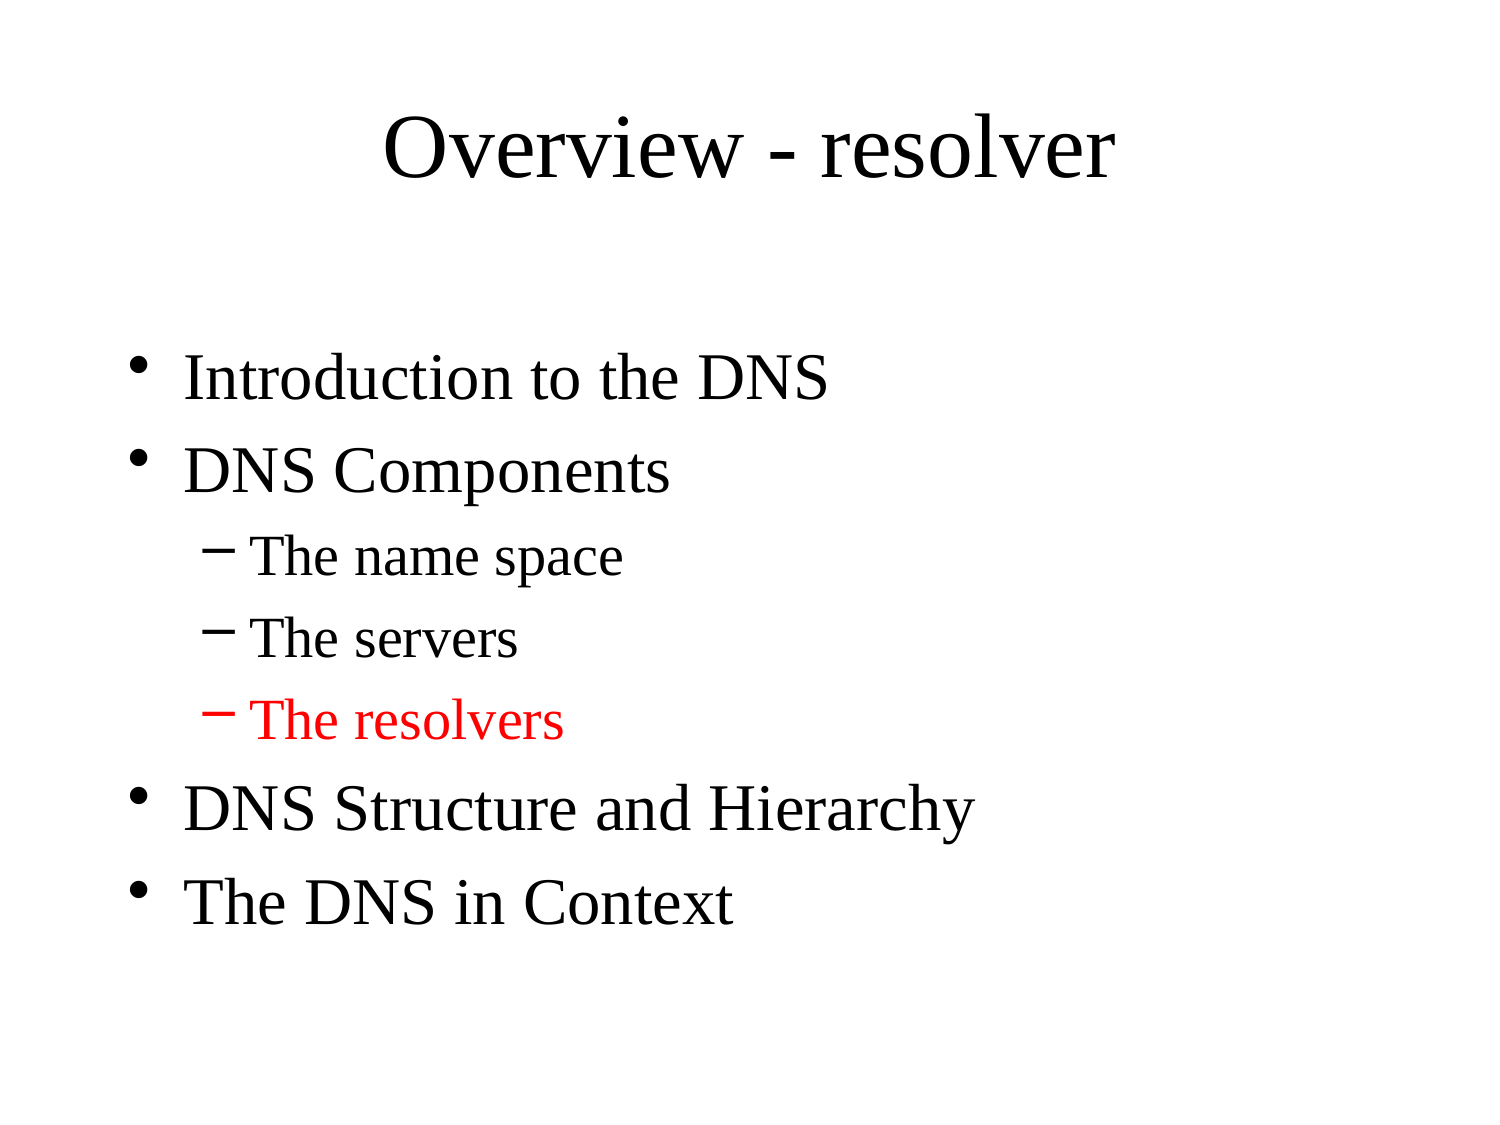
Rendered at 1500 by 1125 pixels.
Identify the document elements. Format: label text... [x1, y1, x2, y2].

title Overview - resolver [112, 46, 1388, 235]
list Introduction to the DNS DNS Components The name space The servers The resolvers DNS Structure and Hierarchy The DNS in Context [112, 324, 1388, 1000]
